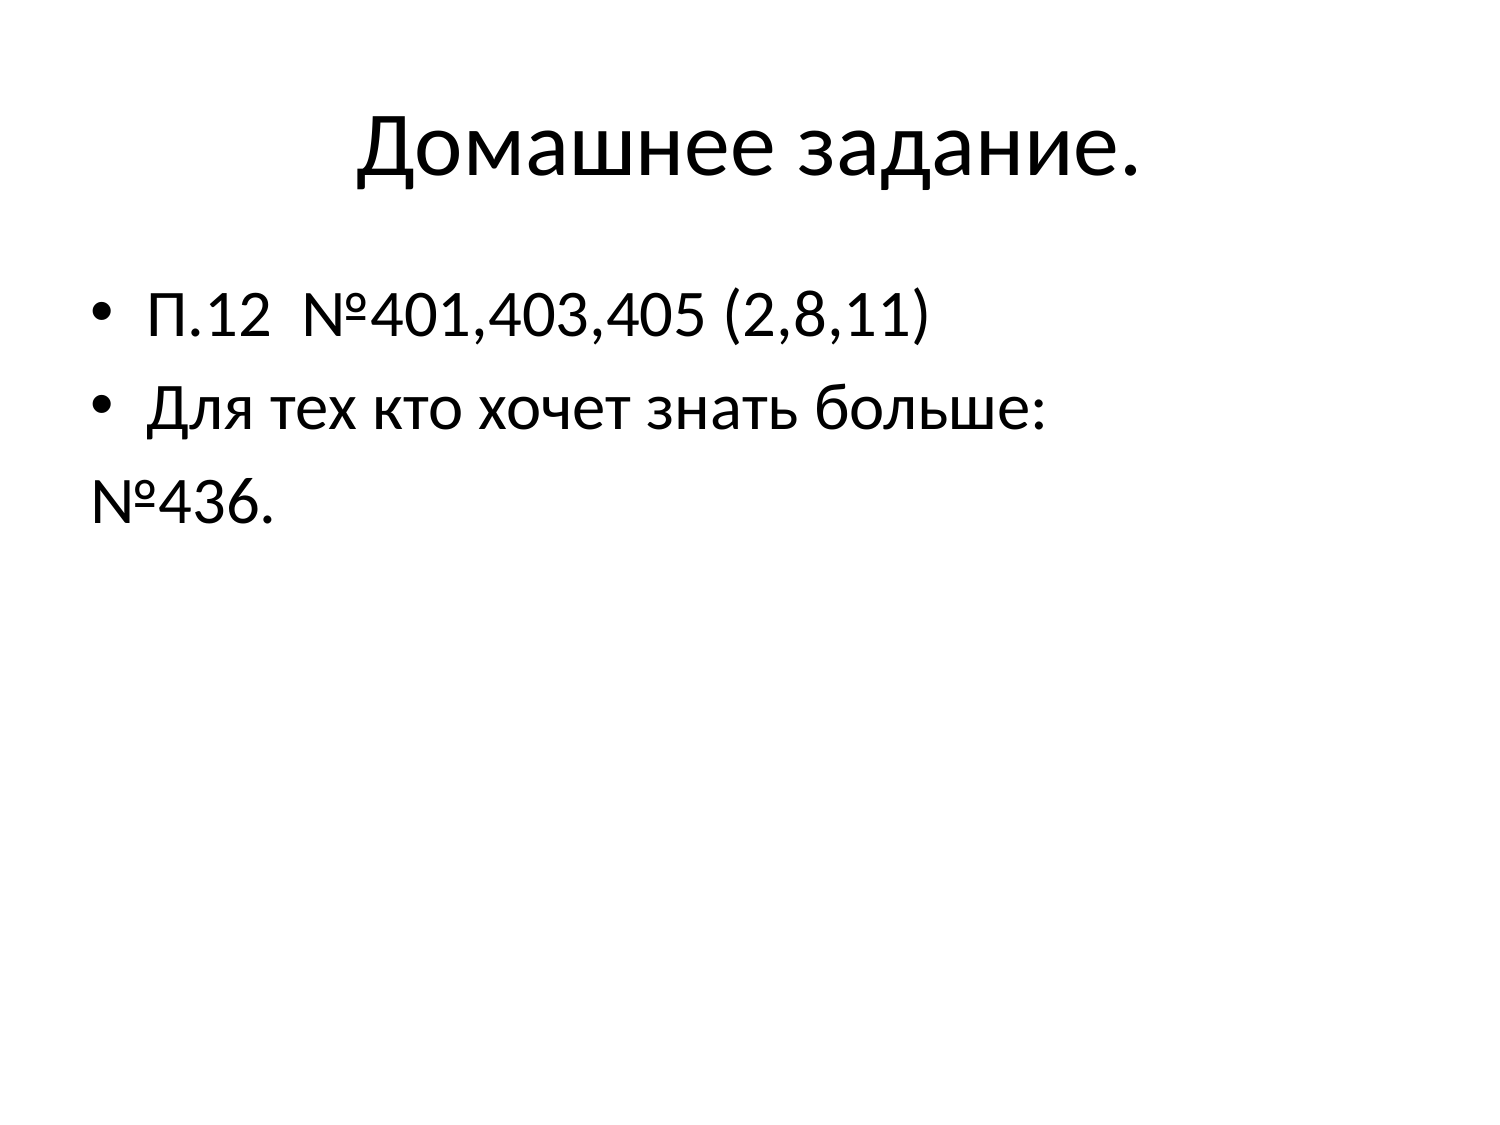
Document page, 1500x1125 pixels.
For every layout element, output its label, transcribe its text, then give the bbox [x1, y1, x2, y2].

title Домашнее задание. [75, 45, 1425, 233]
list П.12 №401,403,405 (2,8,11) Для тех кто хочет знать больше: №436. [75, 262, 1425, 1005]
